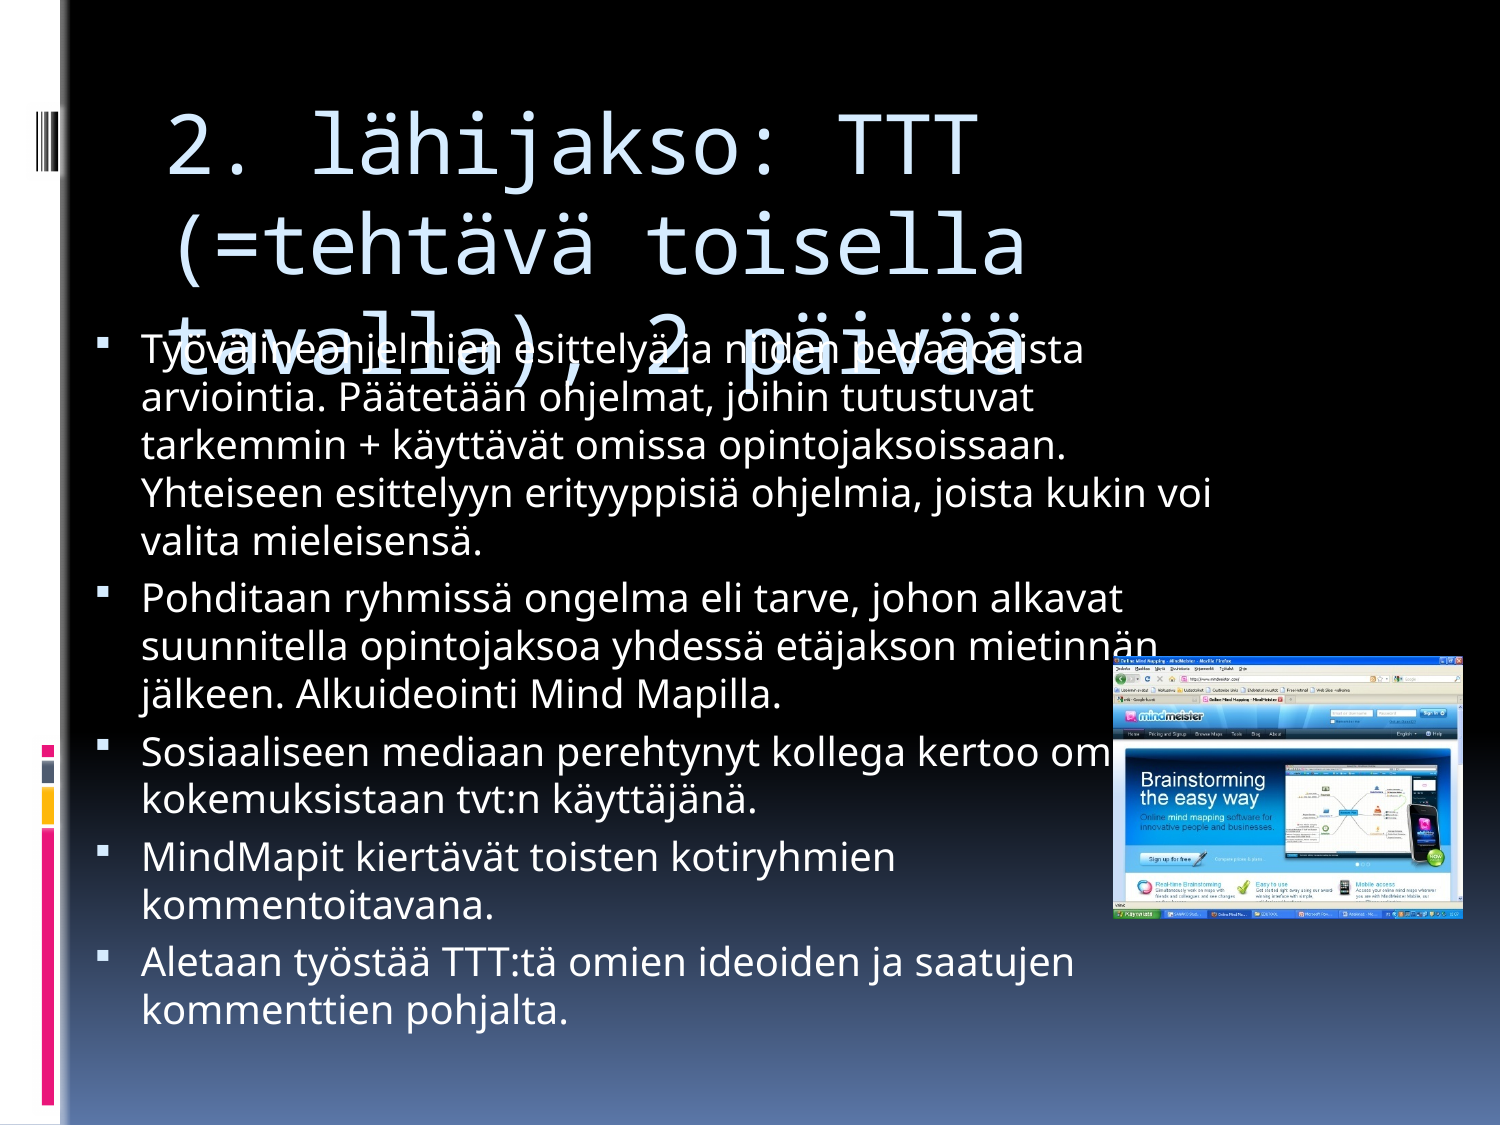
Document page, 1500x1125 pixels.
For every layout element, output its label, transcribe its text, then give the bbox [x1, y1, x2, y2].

picture [1112, 655, 1464, 919]
title 2. lähijakso: TTT (=tehtävä toisella tavalla), 2 päivää [150, 83, 1425, 234]
list Työvälineohjelmien esittelyä ja niiden pedagogista arviointia. Päätetään ohjelmat, joihin tutustuvat tarkemmin + käyttävät omissa opintojaksoissaan. Yhteiseen esittelyyn erityyppisiä ohjelmia, joista kukin voi valita mieleisensä. Pohditaan ryhmissä ongelma eli tarve, johon alkavat suunnitella opintojaksoa yhdessä etäjakson mietinnän jälkeen. Alkuideointi Mind Mapilla. Sosiaaliseen mediaan perehtynyt kollega kertoo omista kokemuksistaan tvt:n käyttäjänä. MindMapit kiertävät toisten kotiryhmien kommentoitavana. Aletaan työstää TTT:tä omien ideoiden ja saatujen kommenttien pohjalta. [70, 316, 1231, 1043]
